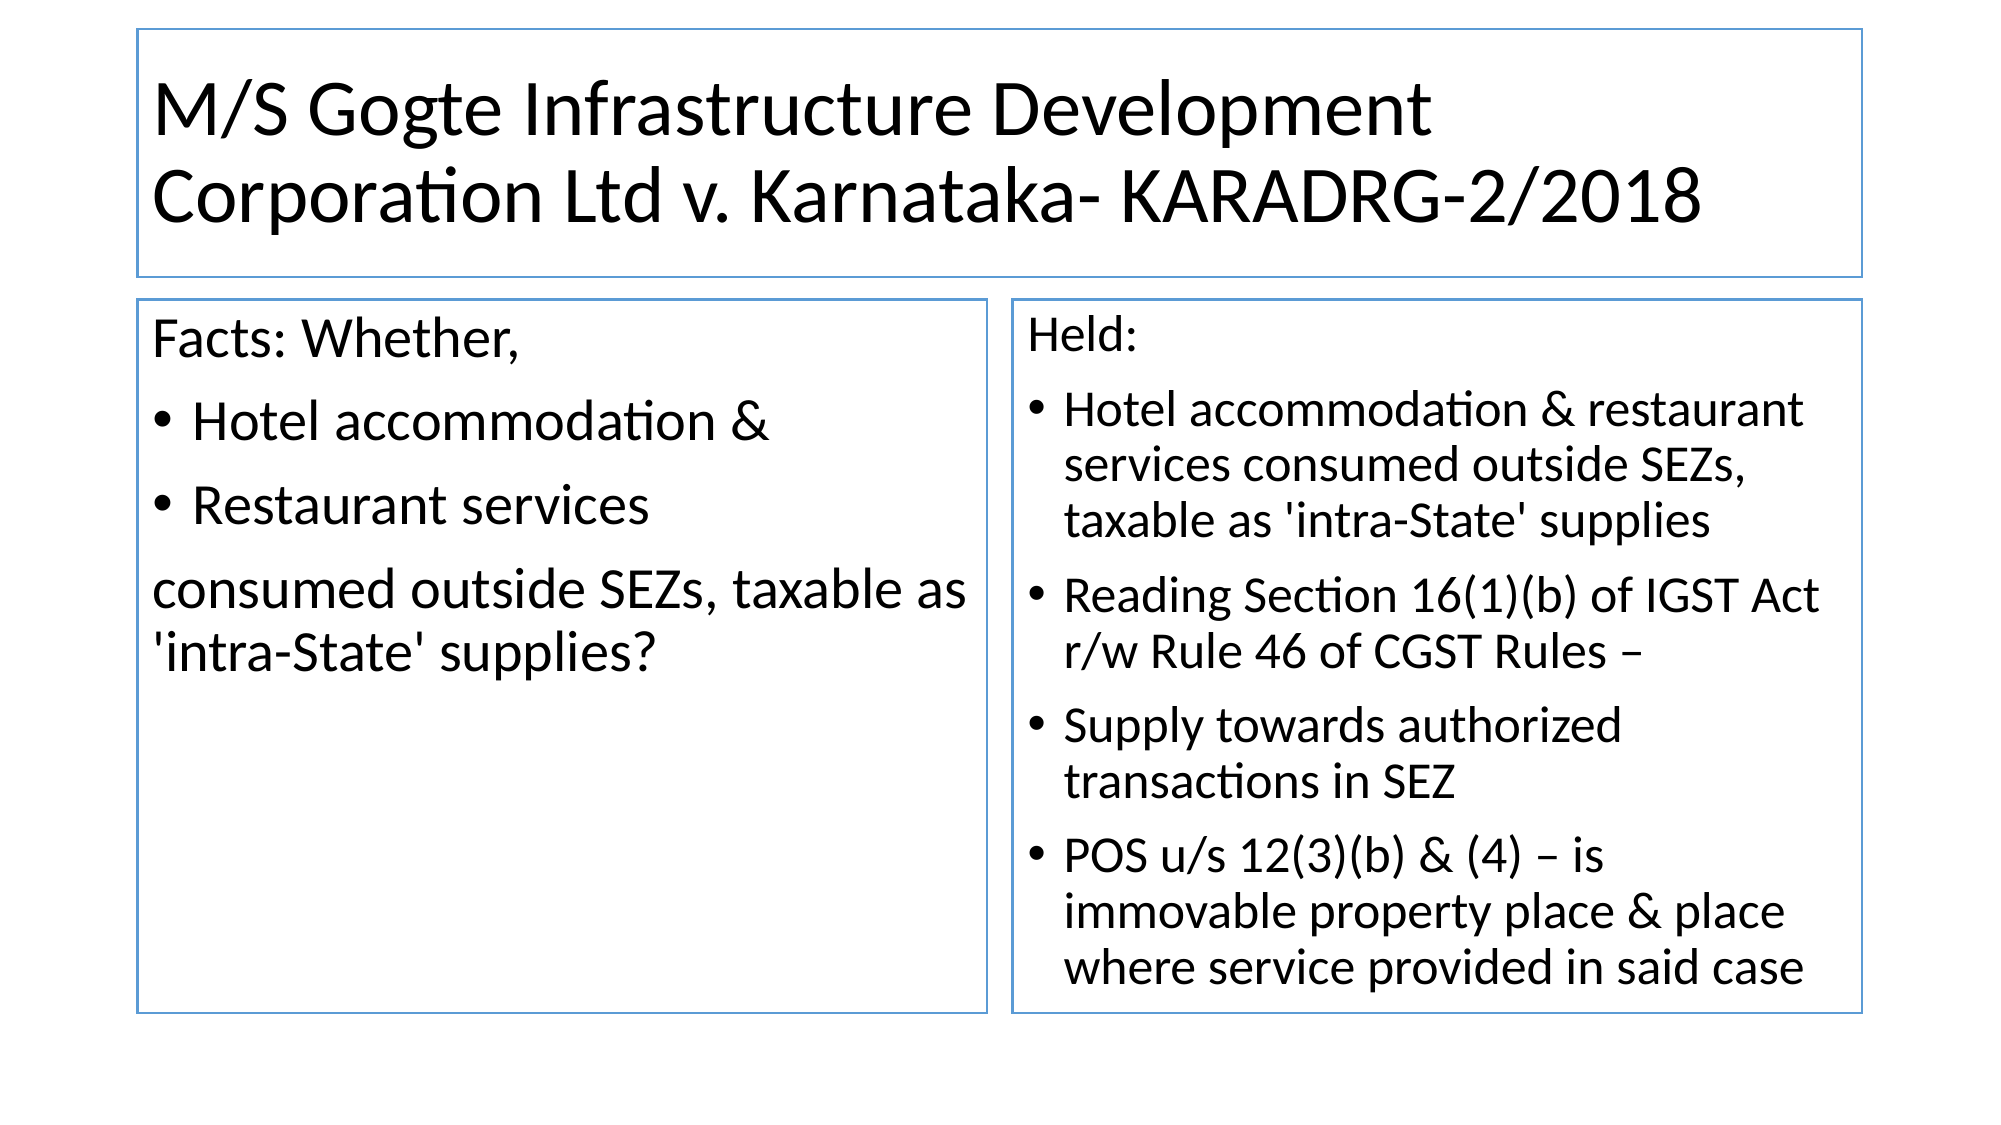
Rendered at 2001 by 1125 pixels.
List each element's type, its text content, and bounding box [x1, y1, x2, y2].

list Facts: Whether, Hotel accommodation & Restaurant services consumed outside SEZs, taxable as 'intra-State' supplies? [136, 298, 988, 1014]
list Held: Hotel accommodation & restaurant services consumed outside SEZs, taxable as 'intra-State' supplies Reading Section 16(1)(b) of IGST Act r/w Rule 46 of CGST Rules – Supply towards authorized transactions in SEZ POS u/s 12(3)(b) & (4) – is immovable property place & place where service provided in said case [1011, 298, 1863, 1014]
title M/S Gogte Infrastructure Development Corporation Ltd v. Karnataka- KARADRG-2/2018 [136, 28, 1863, 278]
